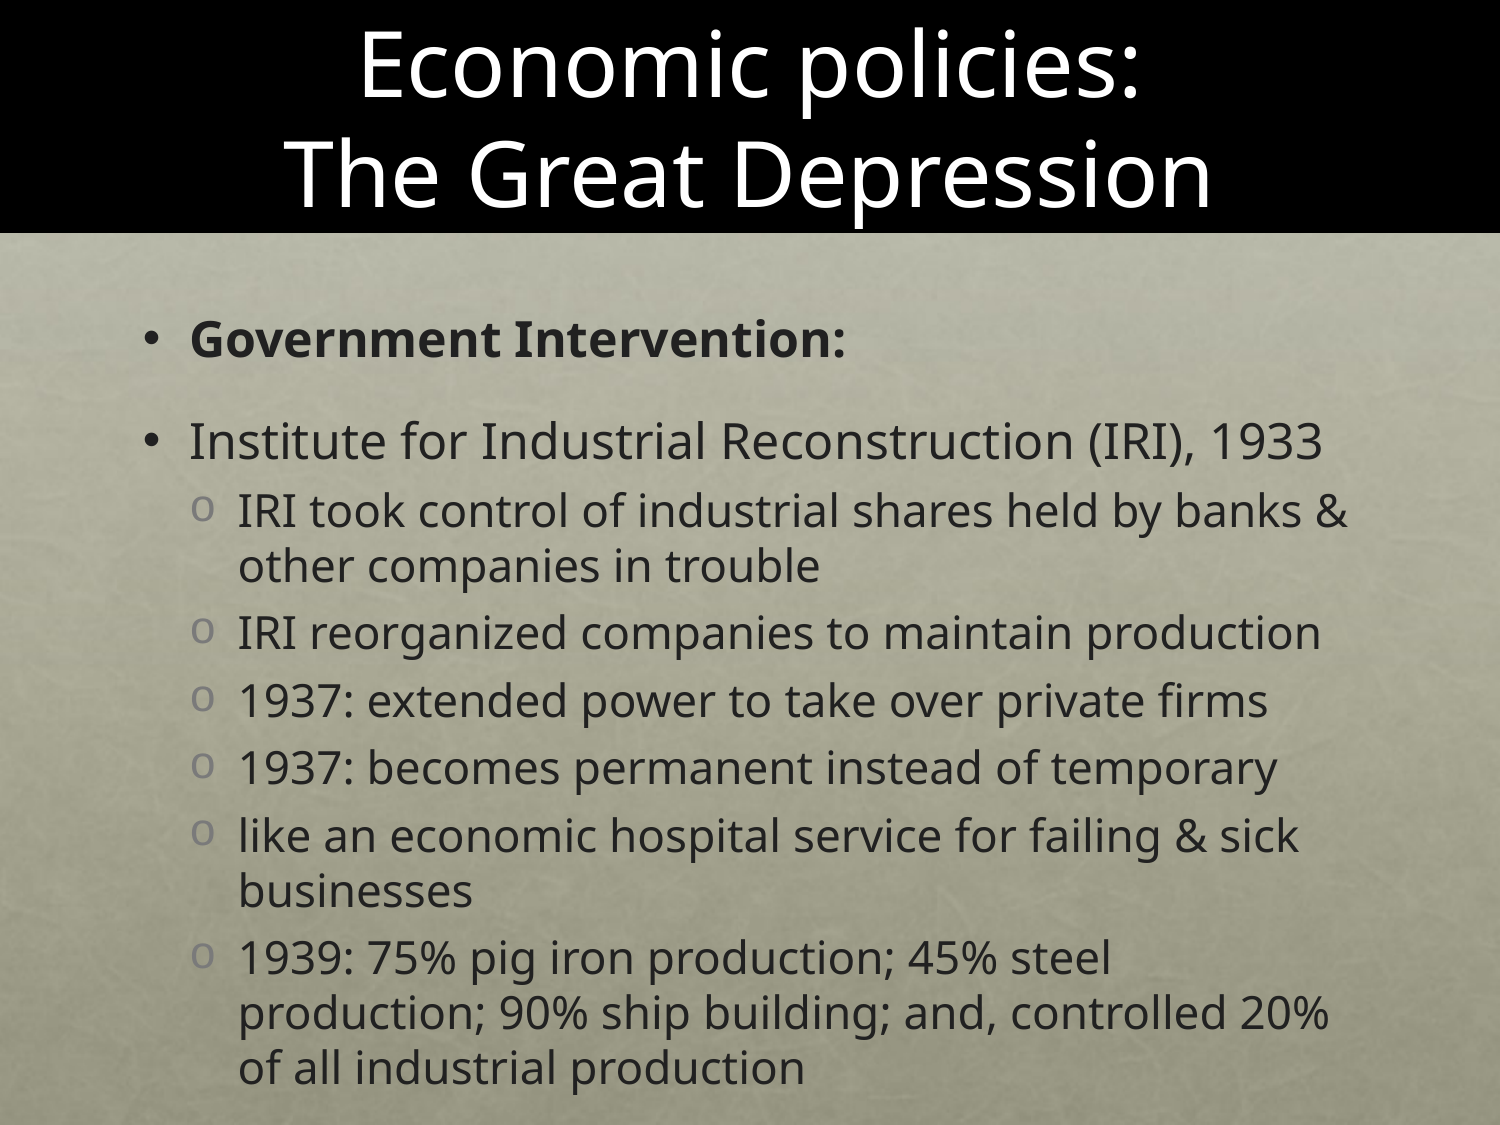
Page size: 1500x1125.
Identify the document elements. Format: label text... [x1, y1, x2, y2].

title Economic policies: The Great Depression [127, 10, 1372, 221]
picture [0, 214, 1500, 1125]
list Government Intervention: Institute for Industrial Reconstruction (IRI), 1933 IRI took control of industrial shares held by banks & other companies in trouble IRI reorganized companies to maintain production 1937: extended power to take over private firms 1937: becomes permanent instead of temporary like an economic hospital service for failing & sick businesses 1939: 75% pig iron production; 45% steel production; 90% ship building; and, controlled 20% of all industrial production [127, 299, 1372, 1125]
